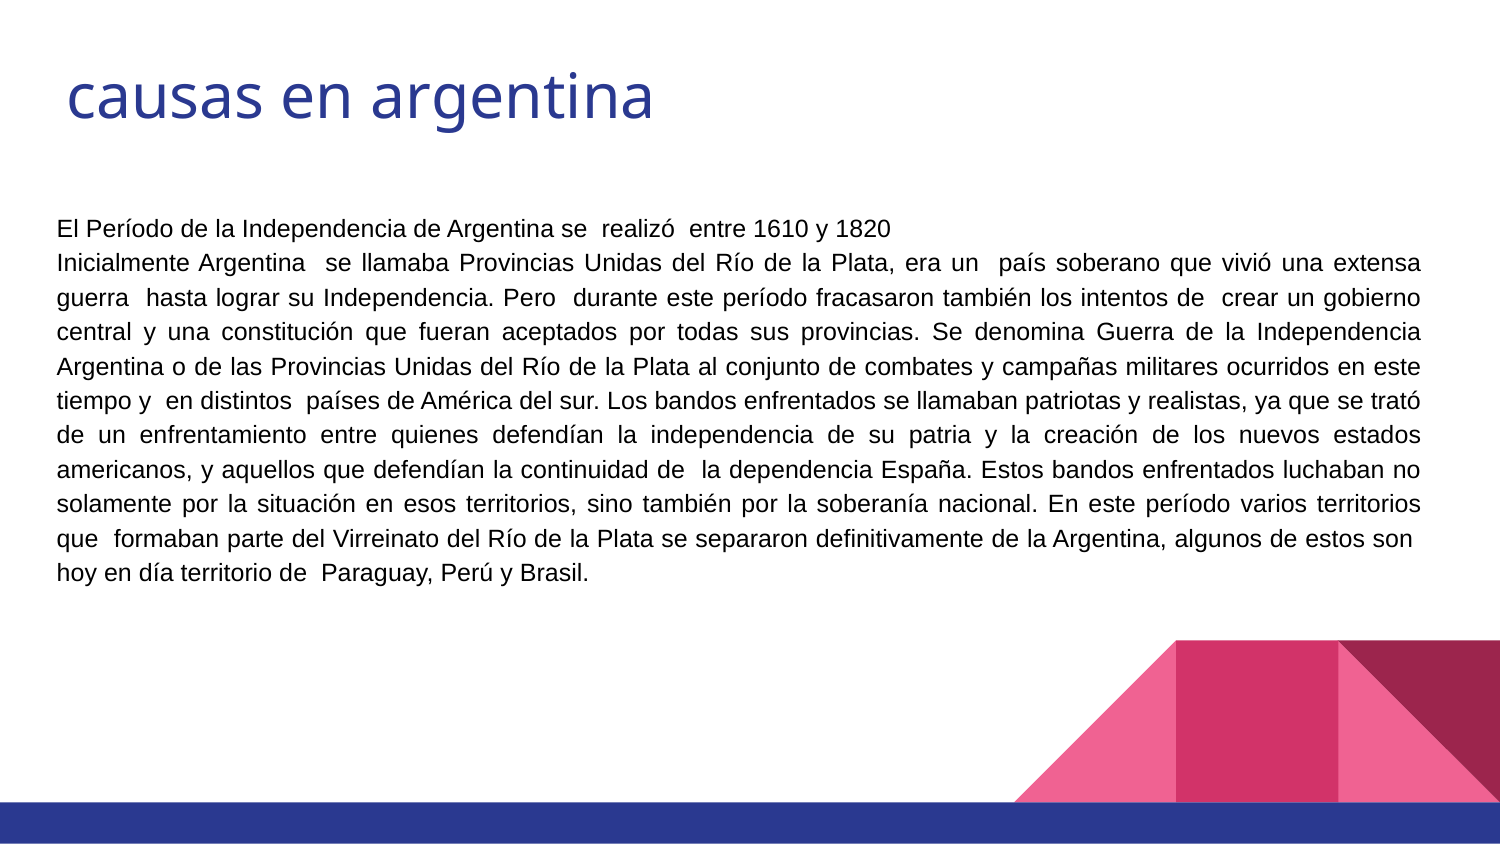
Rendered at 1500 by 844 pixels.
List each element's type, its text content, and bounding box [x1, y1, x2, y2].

list El Período de la Independencia de Argentina se realizó entre 1610 y 1820 Inicialmente Argentina se llamaba Provincias Unidas del Río de la Plata, era un país soberano que vivió una extensa guerra hasta lograr su Independencia. Pero durante este período fracasaron también los intentos de crear un gobierno central y una constitución que fueran aceptados por todas sus provincias. Se denomina Guerra de la Independencia Argentina o de las Provincias Unidas del Río de la Plata al conjunto de combates y campañas militares ocurridos en este tiempo y en distintos países de América del sur. Los bandos enfrentados se llamaban patriotas y realistas, ya que se trató de un enfrentamiento entre quienes defendían la independencia de su patria y la creación de los nuevos estados americanos, y aquellos que defendían la continuidad de la dependencia España. Estos bandos enfrentados luchaban no solamente por la situación en esos territorios, sino también por la soberanía nacional. En este período varios territorios que formaban parte del Virreinato del Río de la Plata se separaron definitivamente de la Argentina, algunos de estos son hoy en día territorio de Paraguay, Perú y Brasil. [41, 133, 1440, 692]
title causas en argentina [51, 41, 1449, 142]
